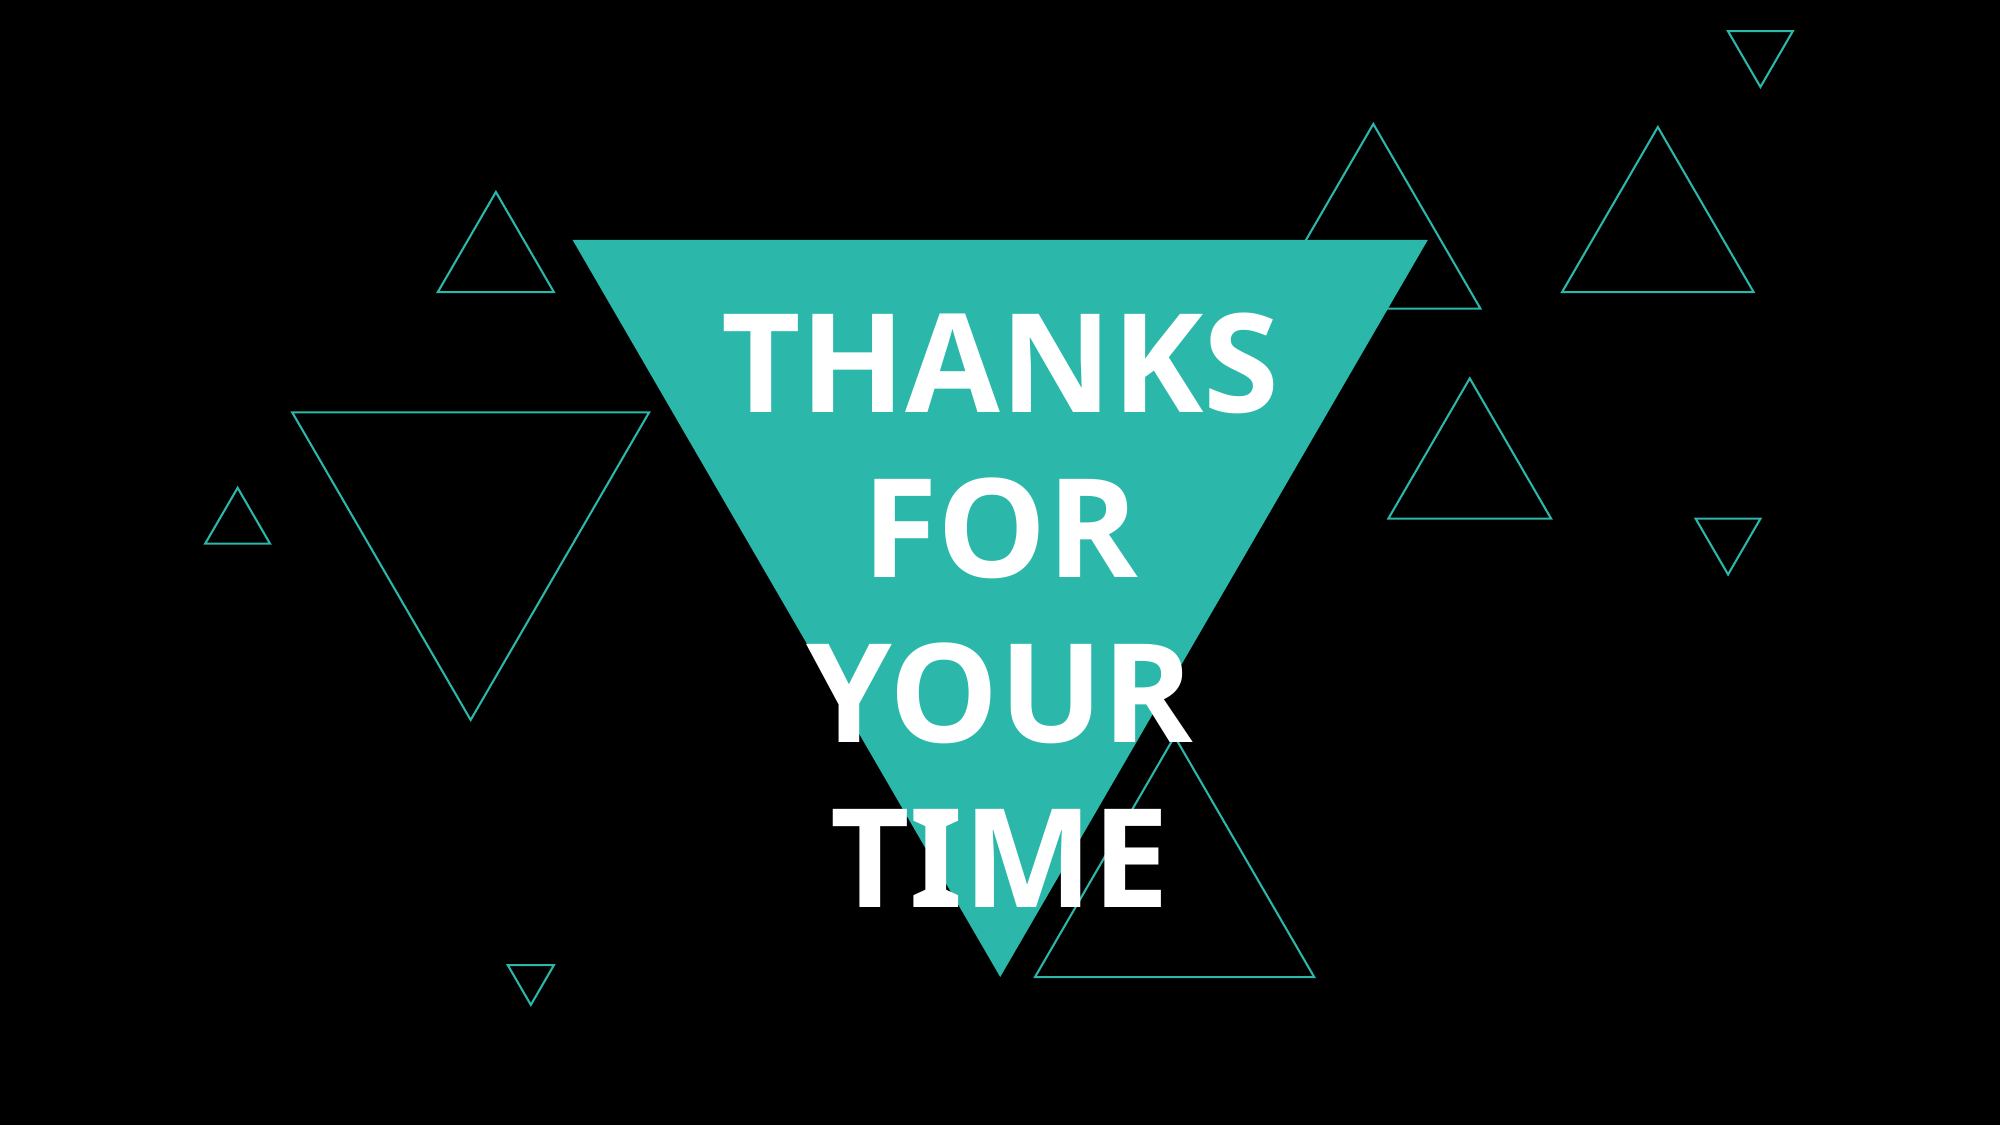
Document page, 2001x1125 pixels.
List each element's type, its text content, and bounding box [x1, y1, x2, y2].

text_box [1575, 124, 1741, 267]
text_box [505, 964, 556, 1007]
text_box [1726, 30, 1795, 90]
text_box [979, 943, 1022, 980]
text_box [570, 238, 1305, 267]
text_box [451, 189, 541, 267]
text_box [1033, 943, 1317, 979]
text_box THANKS FOR YOUR TIME [207, 267, 1793, 943]
text_box [1289, 121, 1458, 267]
